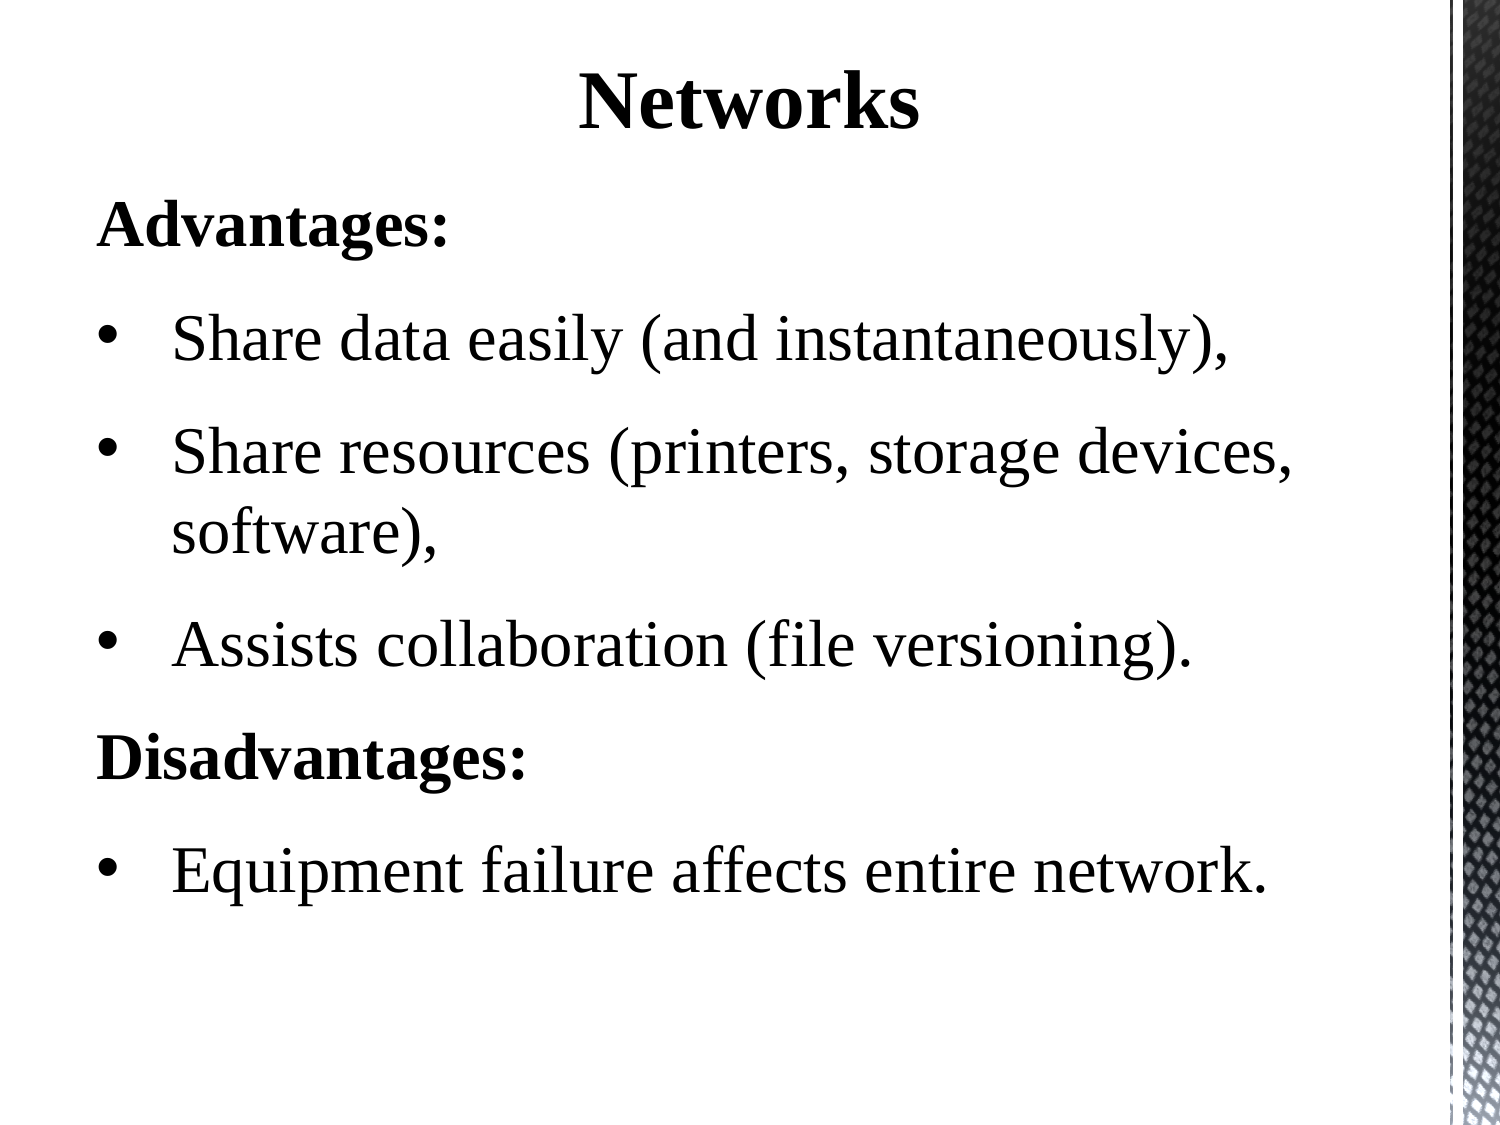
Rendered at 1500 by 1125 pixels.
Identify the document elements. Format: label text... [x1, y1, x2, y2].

text_box Networks [99, 37, 1400, 153]
picture [1447, 0, 1500, 1125]
text_box Advantages: Share data easily (and instantaneously), Share resources (printers, storage devices, software), Assists collaboration (file versioning). Disadvantages: Equipment failure affects entire network. [81, 172, 1419, 914]
